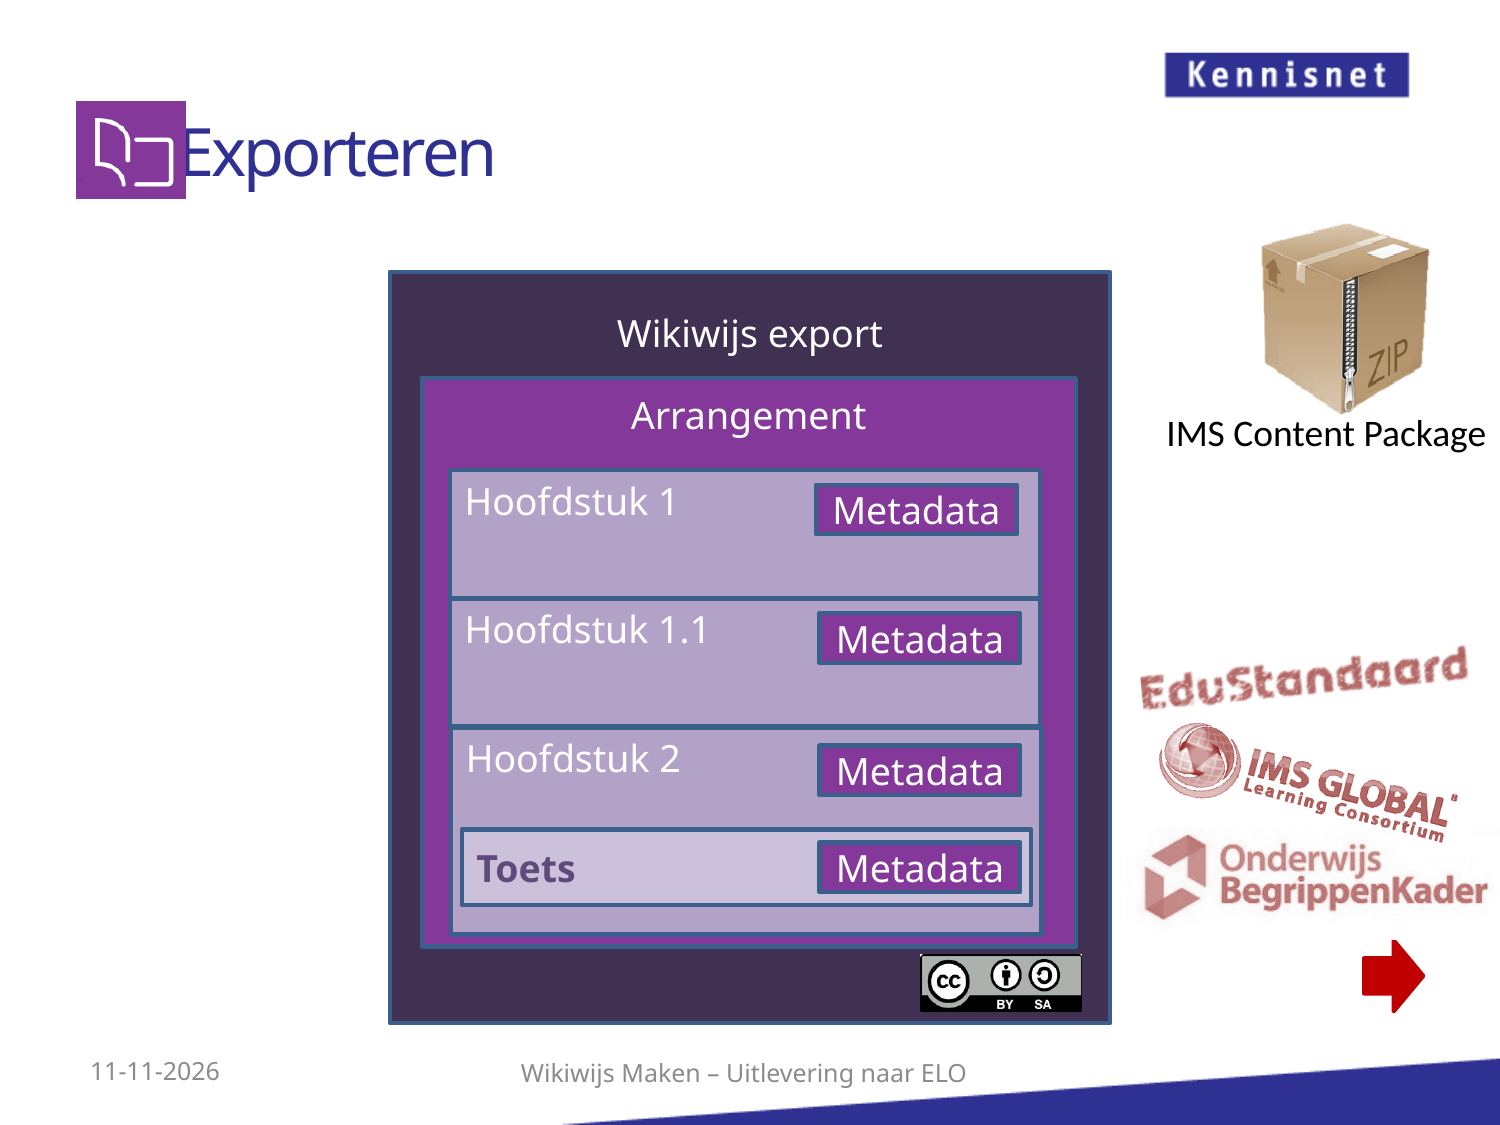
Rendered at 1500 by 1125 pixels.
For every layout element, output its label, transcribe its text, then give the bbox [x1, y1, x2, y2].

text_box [421, 377, 1082, 1012]
text_box Wikiwijs export [388, 270, 1112, 1025]
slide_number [75, 1042, 278, 1103]
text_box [1075, 208, 1500, 463]
footer Wikiwijs Maken – Uitlevering naar ELO [312, 1042, 1176, 1103]
text_box [1362, 948, 1425, 1014]
picture [0, 0, 1500, 1125]
picture [76, 101, 186, 200]
title Exporteren [74, 55, 1426, 244]
